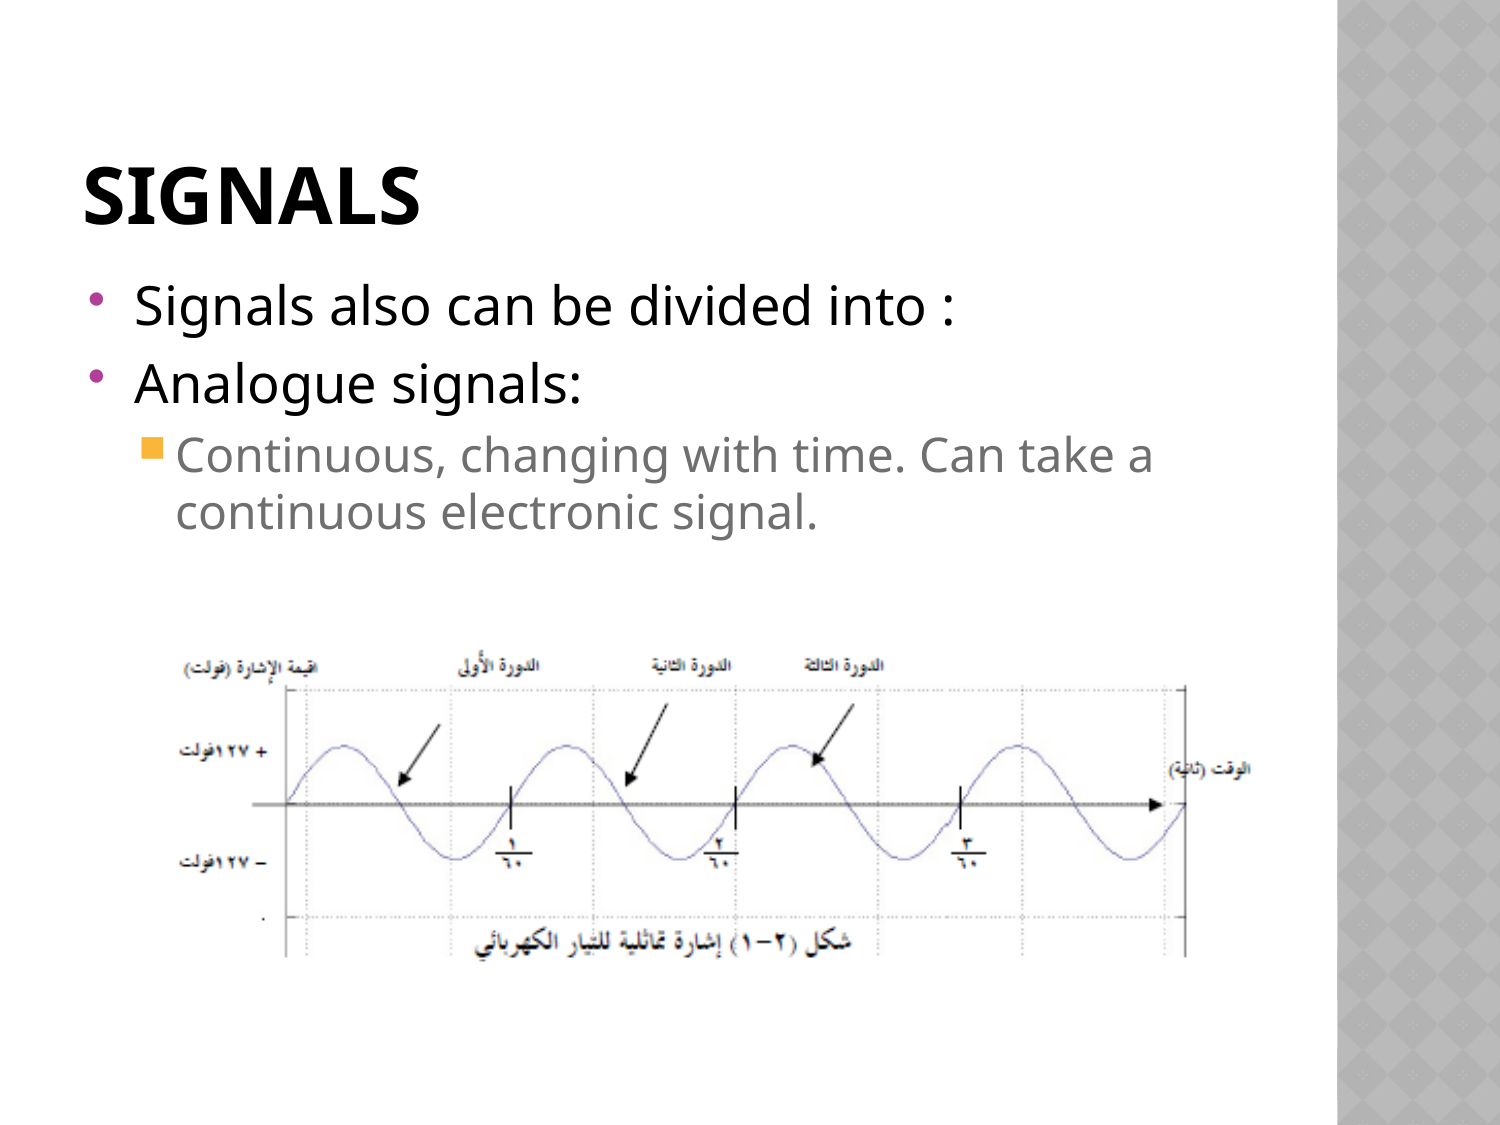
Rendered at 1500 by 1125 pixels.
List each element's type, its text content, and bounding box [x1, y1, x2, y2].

title signals [75, 52, 1263, 240]
list Signals also can be divided into : Analogue signals: Continuous, changing with time. Can take a continuous electronic signal. [75, 264, 1263, 1059]
picture [147, 609, 1287, 1000]
